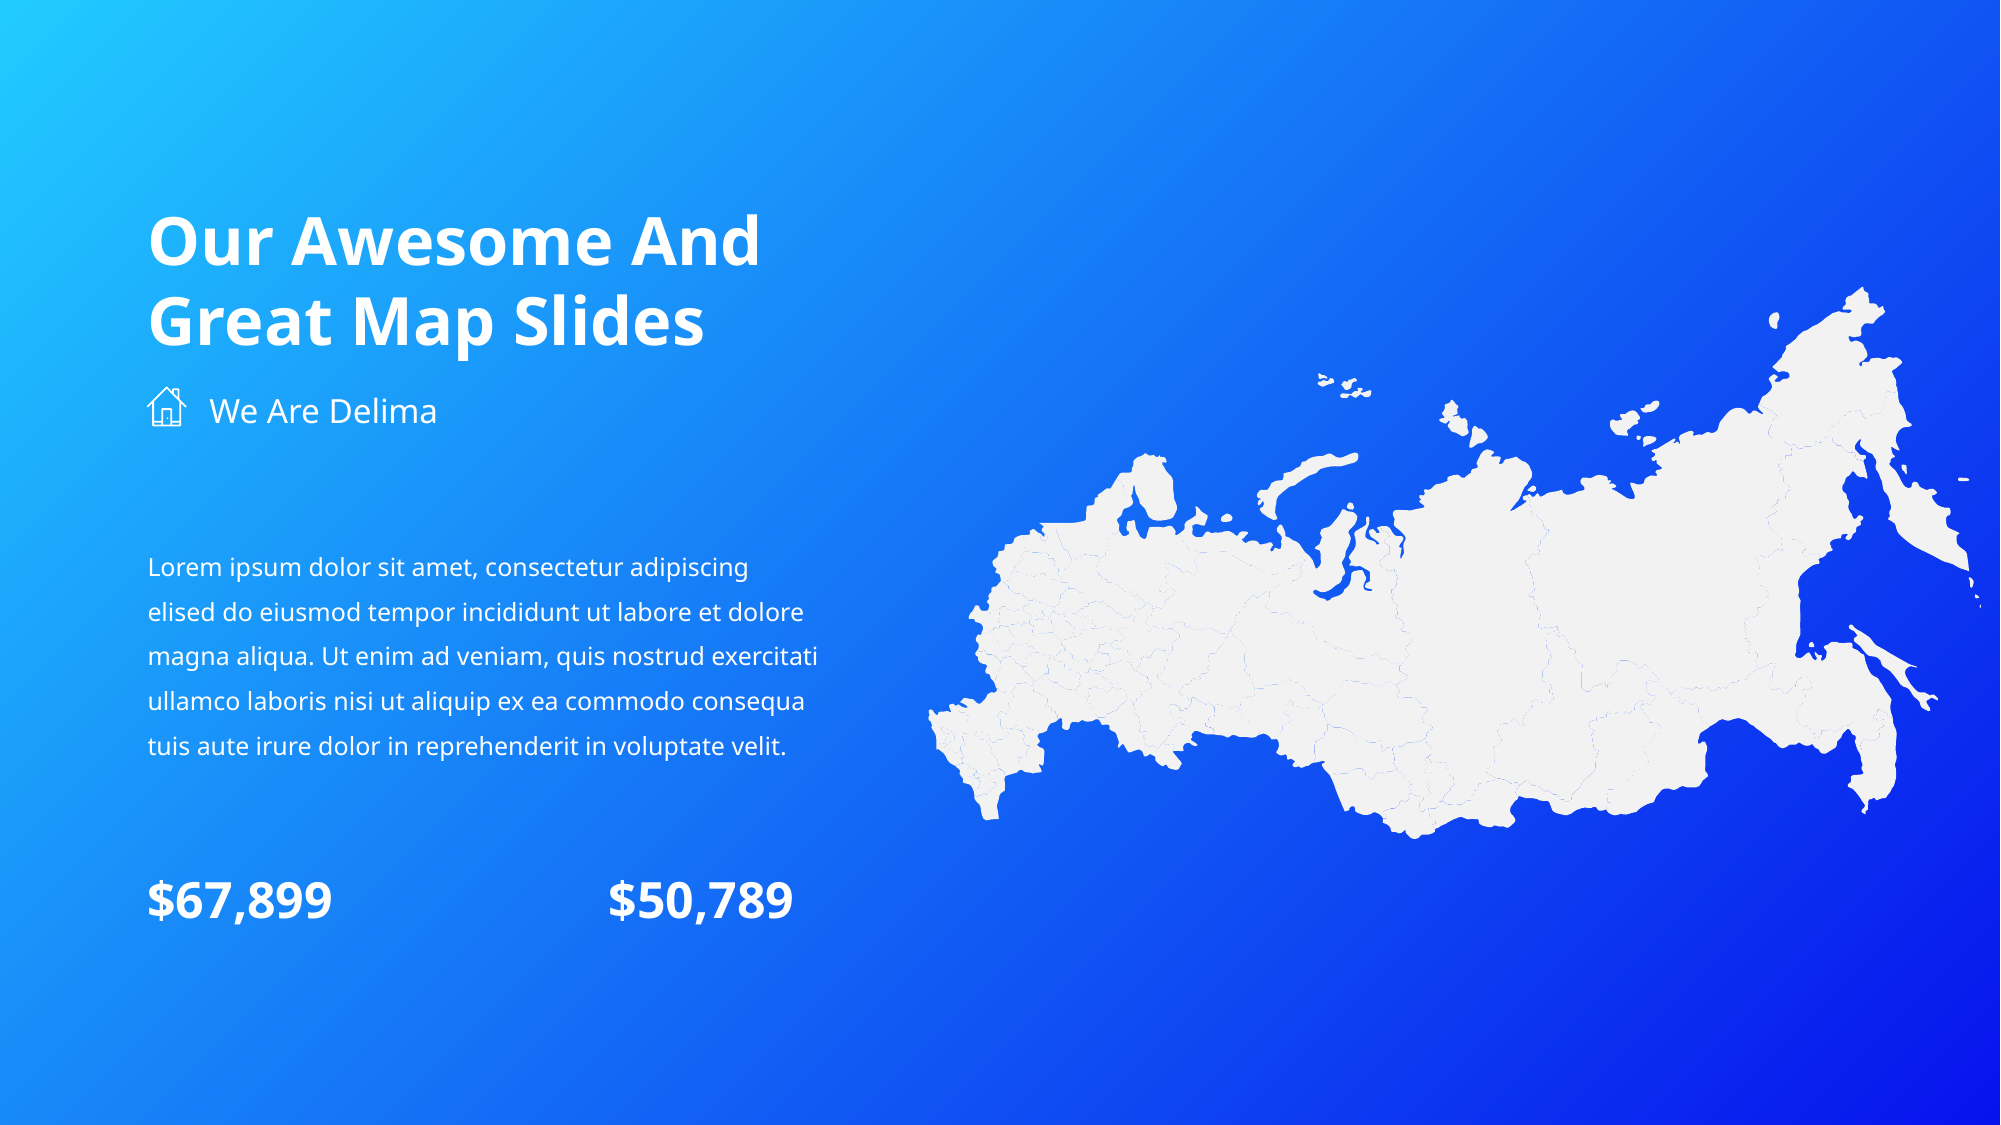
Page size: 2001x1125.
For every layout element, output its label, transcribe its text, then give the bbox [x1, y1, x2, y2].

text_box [927, 285, 1982, 840]
text_box $50,789 [594, 861, 872, 937]
text_box [0, 0, 2000, 1125]
text_box Lorem ipsum dolor sit amet, consectetur adipiscing elised do eiusmod tempor incididunt ut labore et dolore magna aliqua. Ut enim ad veniam, quis nostrud exercitati ullamco laboris nisi ut aliquip ex ea commodo consequa tuis aute irure dolor in reprehenderit in voluptate velit. [132, 528, 841, 768]
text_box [132, 191, 827, 439]
text_box $67,899 [132, 861, 410, 937]
